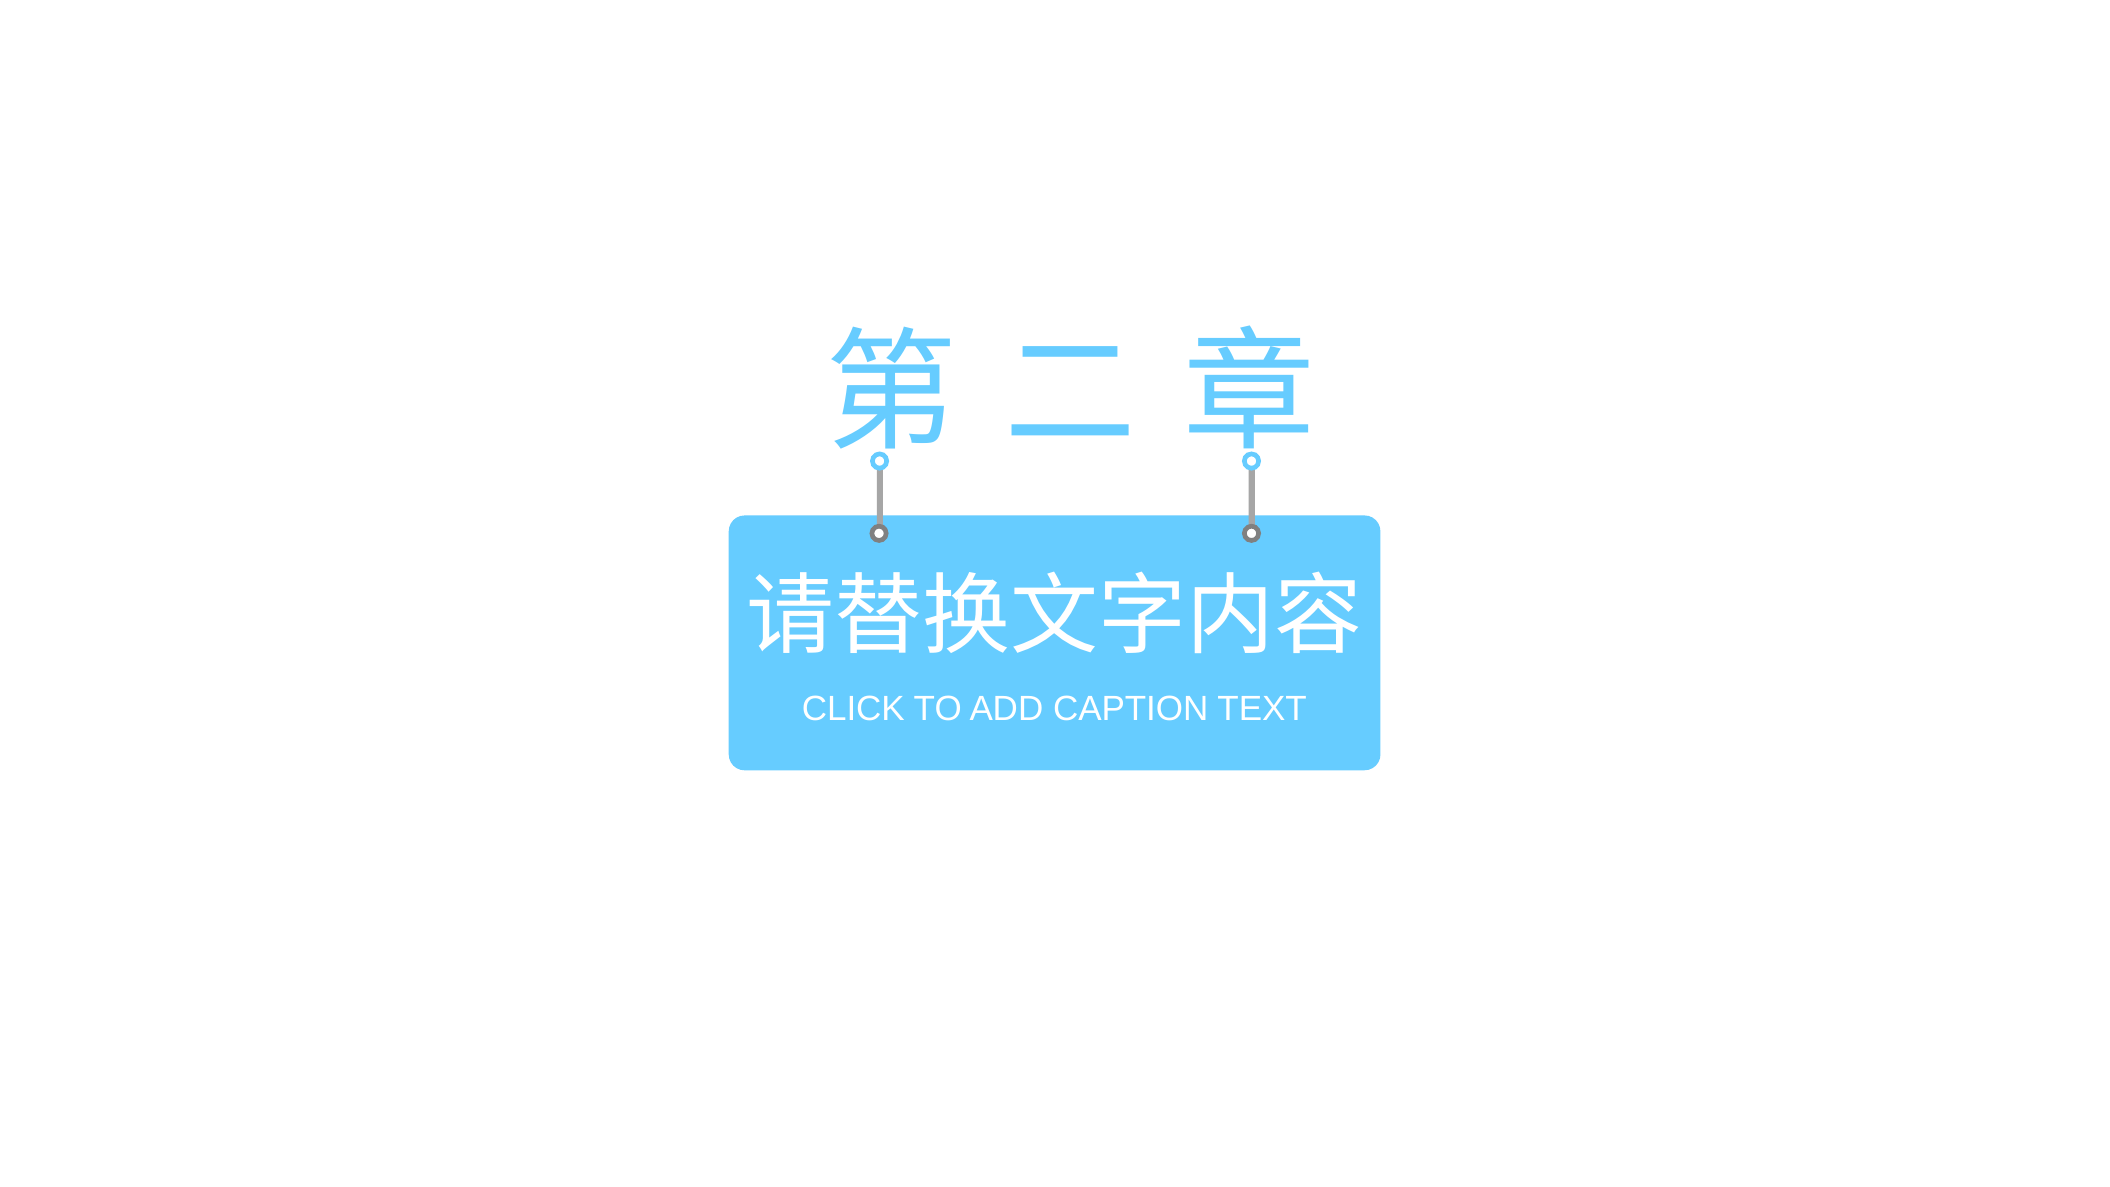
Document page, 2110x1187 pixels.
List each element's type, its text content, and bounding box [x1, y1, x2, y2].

text_box [872, 453, 887, 469]
text_box [1244, 526, 1259, 541]
text_box [1244, 453, 1259, 469]
text_box [871, 526, 887, 541]
text_box 请替换文字内容 [705, 558, 1404, 677]
text_box [876, 468, 883, 526]
text_box [728, 515, 1381, 558]
text_box [1248, 468, 1255, 526]
text_box 第 二 章 [798, 299, 1343, 466]
text_box [728, 740, 1381, 771]
text_box CLICK TO ADD CAPTION TEXT [705, 678, 1404, 740]
